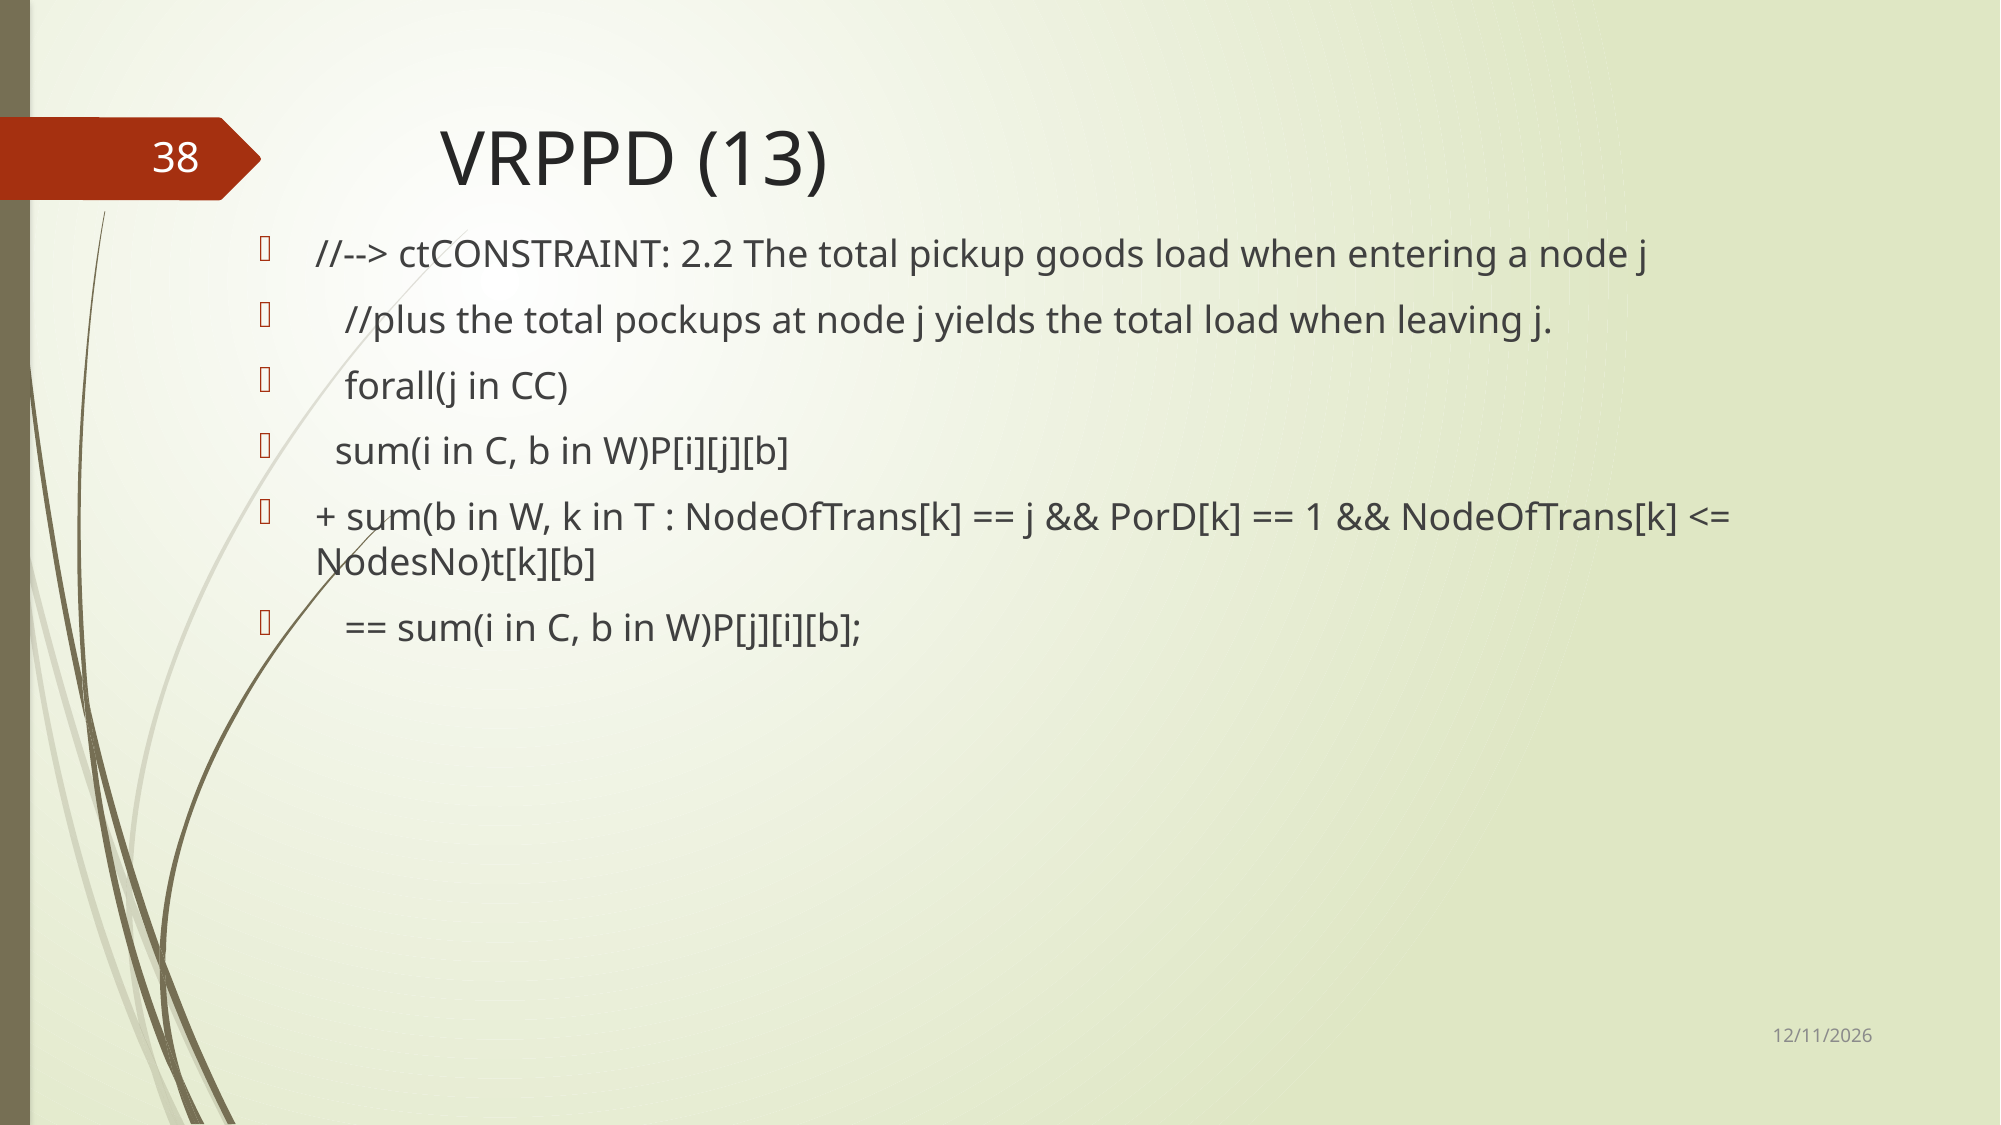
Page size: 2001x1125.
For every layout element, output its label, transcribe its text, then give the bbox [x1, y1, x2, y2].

title VRPPD (13) [425, 102, 1888, 229]
list //--> ctCONSTRAINT: 2.2 The total pickup goods load when entering a node j //plus the total pockups at node j yields the total load when leaving j. forall(j in CC) sum(i in C, b in W)P[i][j][b] + sum(b in W, k in T : NodeOfTrans[k] == j && PorD[k] == 1 && NodeOfTrans[k] <= NodesNo)t[k][b] == sum(i in C, b in W)P[j][i][b]; [244, 222, 1881, 1003]
slide_number 38 [87, 129, 216, 190]
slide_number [1699, 1005, 1888, 1067]
